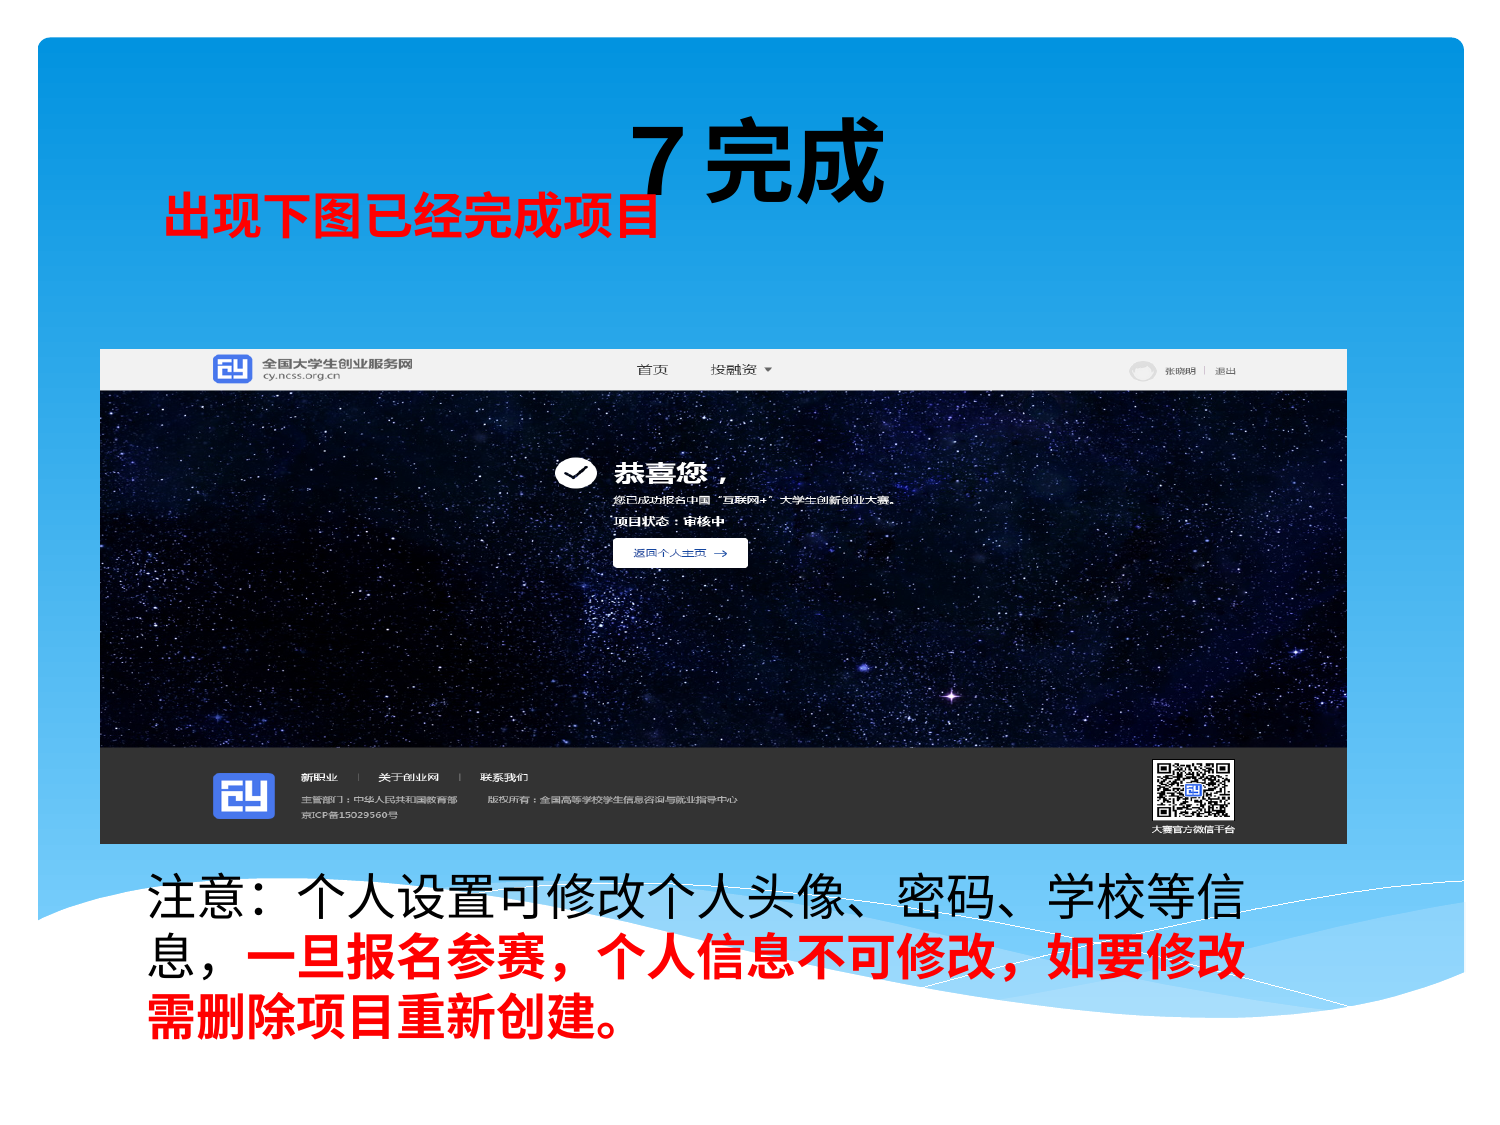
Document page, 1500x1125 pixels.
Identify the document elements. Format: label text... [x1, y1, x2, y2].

text_box 注意：个人设置可修改个人头像、密码、学校等信息，一旦报名参赛，个人信息不可修改，如要修改需删除项目重新创建。 [131, 857, 1278, 1053]
title ７完成 [75, 55, 1425, 261]
text_box 出现下图已经完成项目 [91, 177, 678, 252]
picture [100, 349, 1348, 845]
